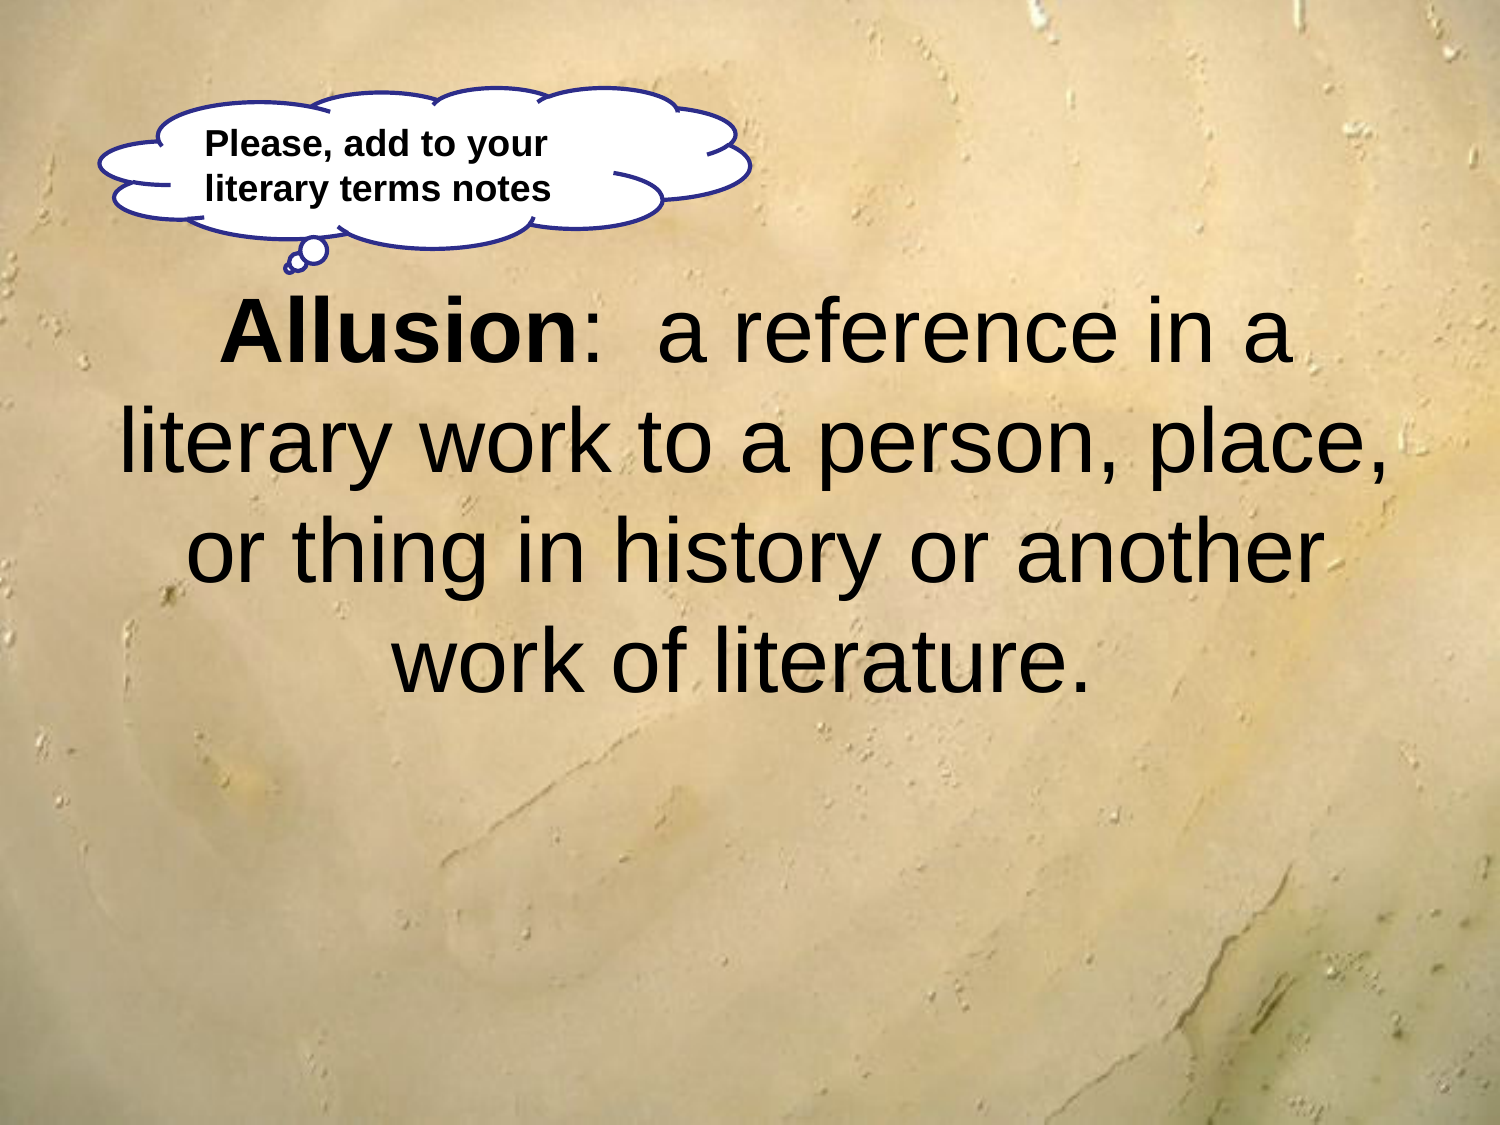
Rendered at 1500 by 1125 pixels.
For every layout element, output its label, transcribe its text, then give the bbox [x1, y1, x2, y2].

title Allusion: a reference in a literary work to a person, place, or thing in history or another work of literature. [74, 44, 1438, 938]
text_box Please, add to your literary terms notes [97, 85, 753, 275]
picture [0, 0, 1500, 1125]
